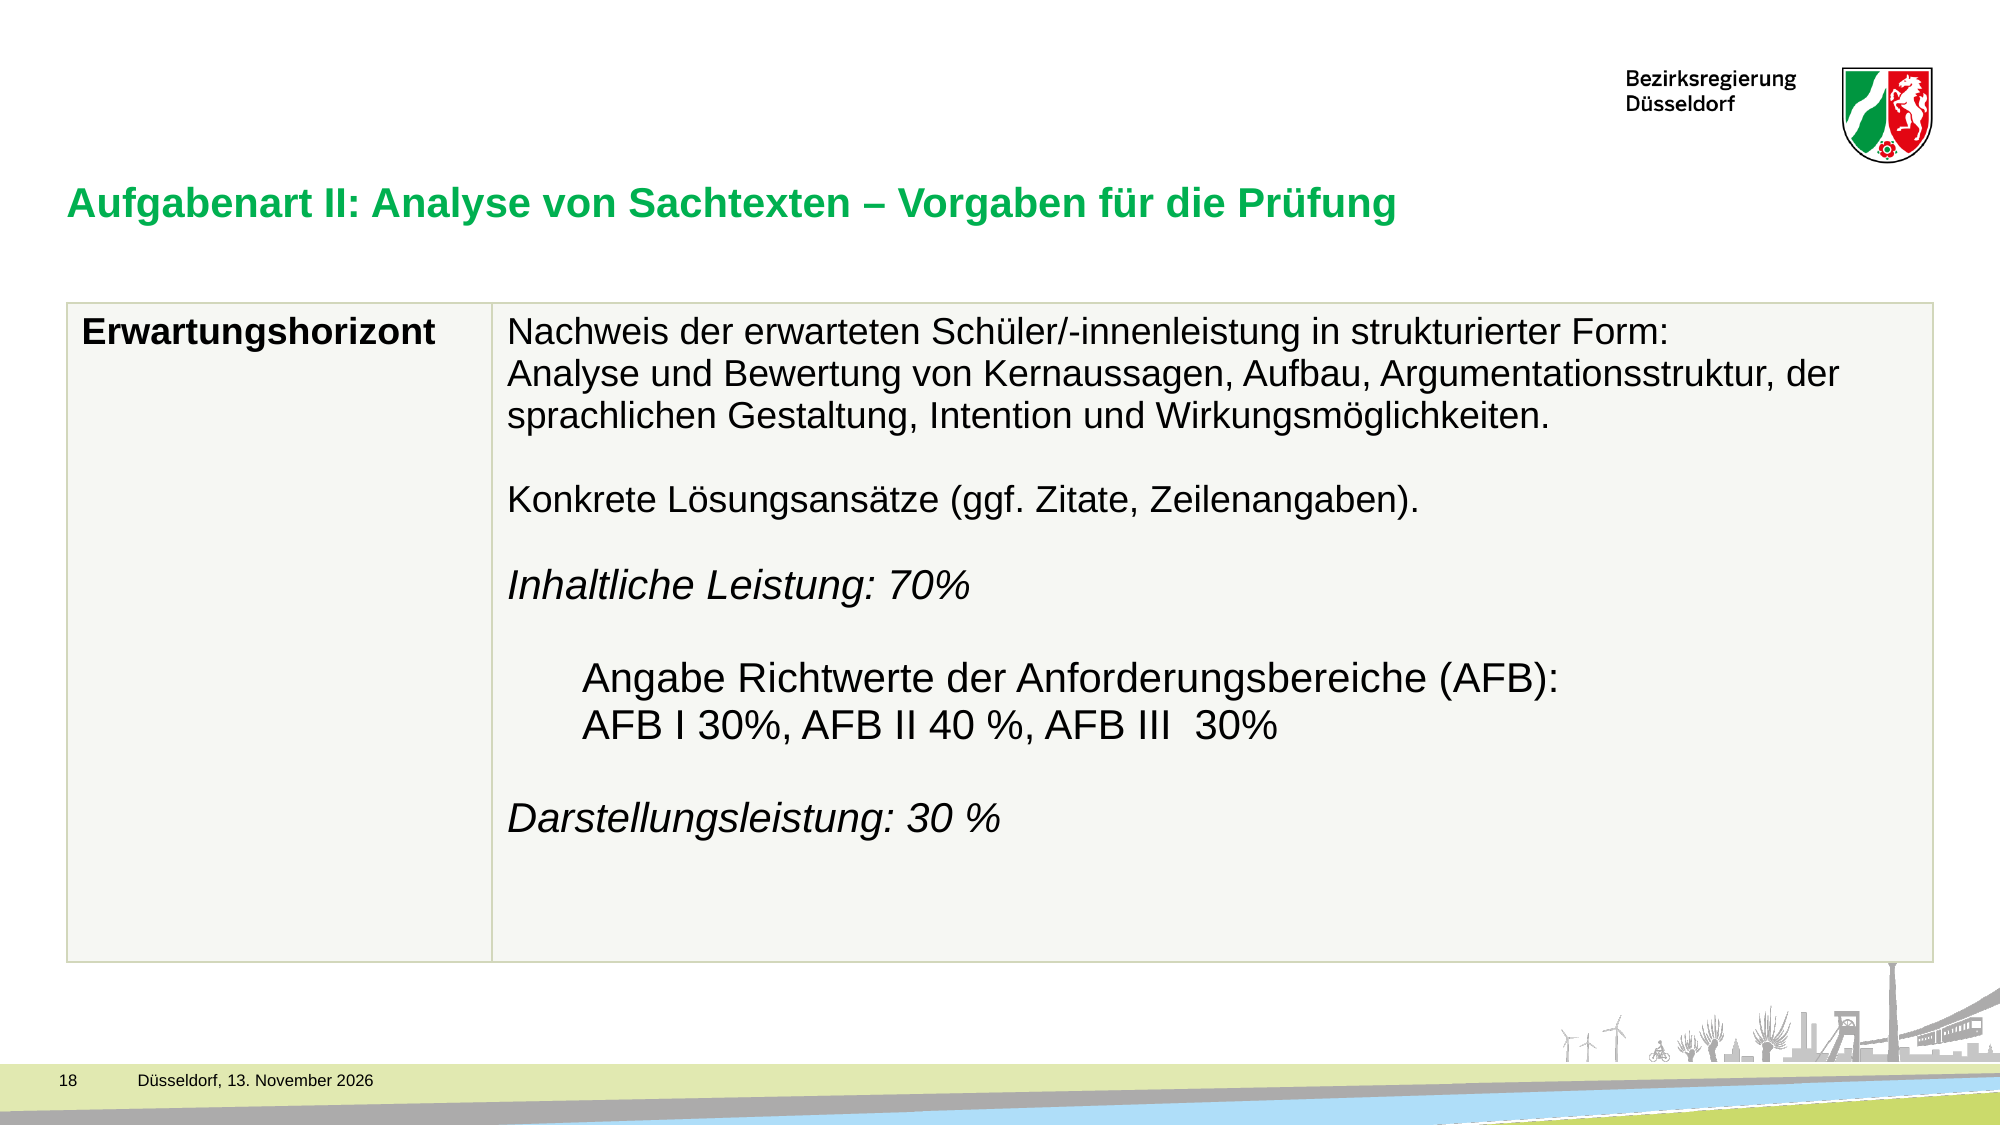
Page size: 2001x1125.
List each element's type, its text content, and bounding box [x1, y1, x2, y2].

table_header Erwartungshorizont [68, 304, 491, 961]
title Aufgabenart II: Analyse von Sachtexten – Vorgaben für die Prüfung [66, 149, 1933, 254]
slide_number 18 [58, 1070, 123, 1125]
picture [0, 916, 2000, 1125]
table_header Nachweis der erwarteten Schüler/-innenleistung in strukturierter Form: Analyse und Bewertung von Kernaussagen, Aufbau, Argumentationsstruktur, der sprachlichen Gestaltung, Intention und Wirkungsmöglichkeiten. Konkrete Lösungsansätze (ggf. Zitate, Zeilenangaben). Inhaltliche Leistung: 70% Angabe Richtwerte der Anforderungsbereiche (AFB): AFB I 30%, AFB II 40 %, AFB III 30% Darstellungsleistung: 30 % [493, 304, 1932, 961]
picture [1625, 66, 1933, 149]
footer Düsseldorf, 15. November 2023 [137, 1070, 595, 1125]
